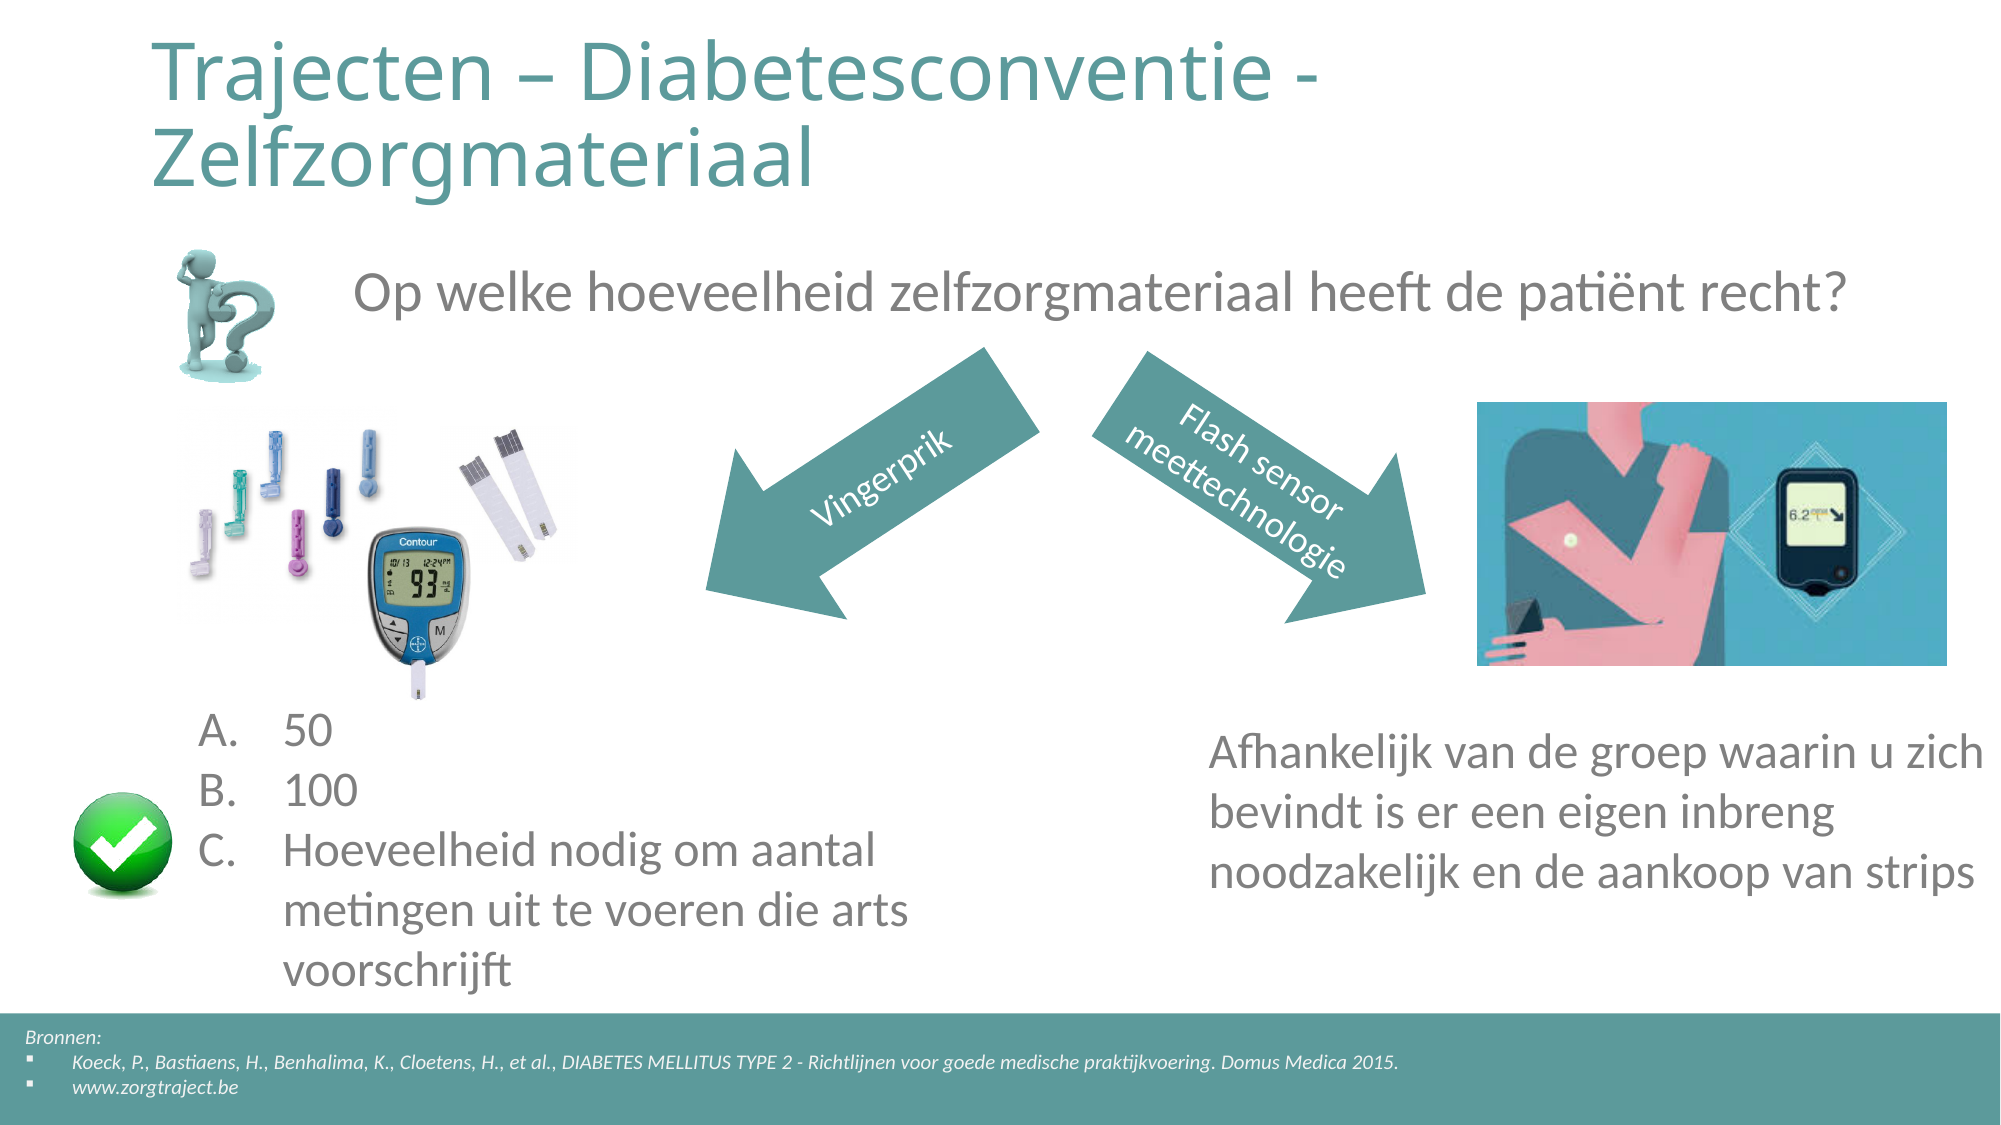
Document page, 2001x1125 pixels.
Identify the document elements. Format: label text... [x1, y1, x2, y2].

text_box Vingerprik [705, 346, 1040, 620]
picture [64, 777, 178, 912]
text_box Op welke hoeveelheid zelfzorgmateriaal heeft de patiënt recht? [339, 245, 1947, 331]
text_box Afhankelijk van de groep waarin u zich bevindt is er een eigen inbreng noodzakelijk en de aankoop van strips [1193, 711, 2000, 906]
picture [1477, 402, 1947, 666]
text_box 50 100 Hoeveelheid nodig om aantal metingen uit te voeren die arts voorschrijft [183, 689, 990, 1005]
text_box Flash sensor meettechnologie [1091, 350, 1426, 624]
picture [136, 232, 296, 392]
title Trajecten – Diabetesconventie - Zelfzorgmateriaal [136, 22, 1898, 212]
picture [177, 406, 578, 701]
text_box Bronnen: Koeck, P., Bastiaens, H., Benhalima, K., Cloetens, H., et al., DIABETES MELLITUS TYPE 2 - Richtlijnen voor goede medische praktijkvoering. Domus Medica 2015. www.zorgtraject.be [10, 1016, 2000, 1107]
